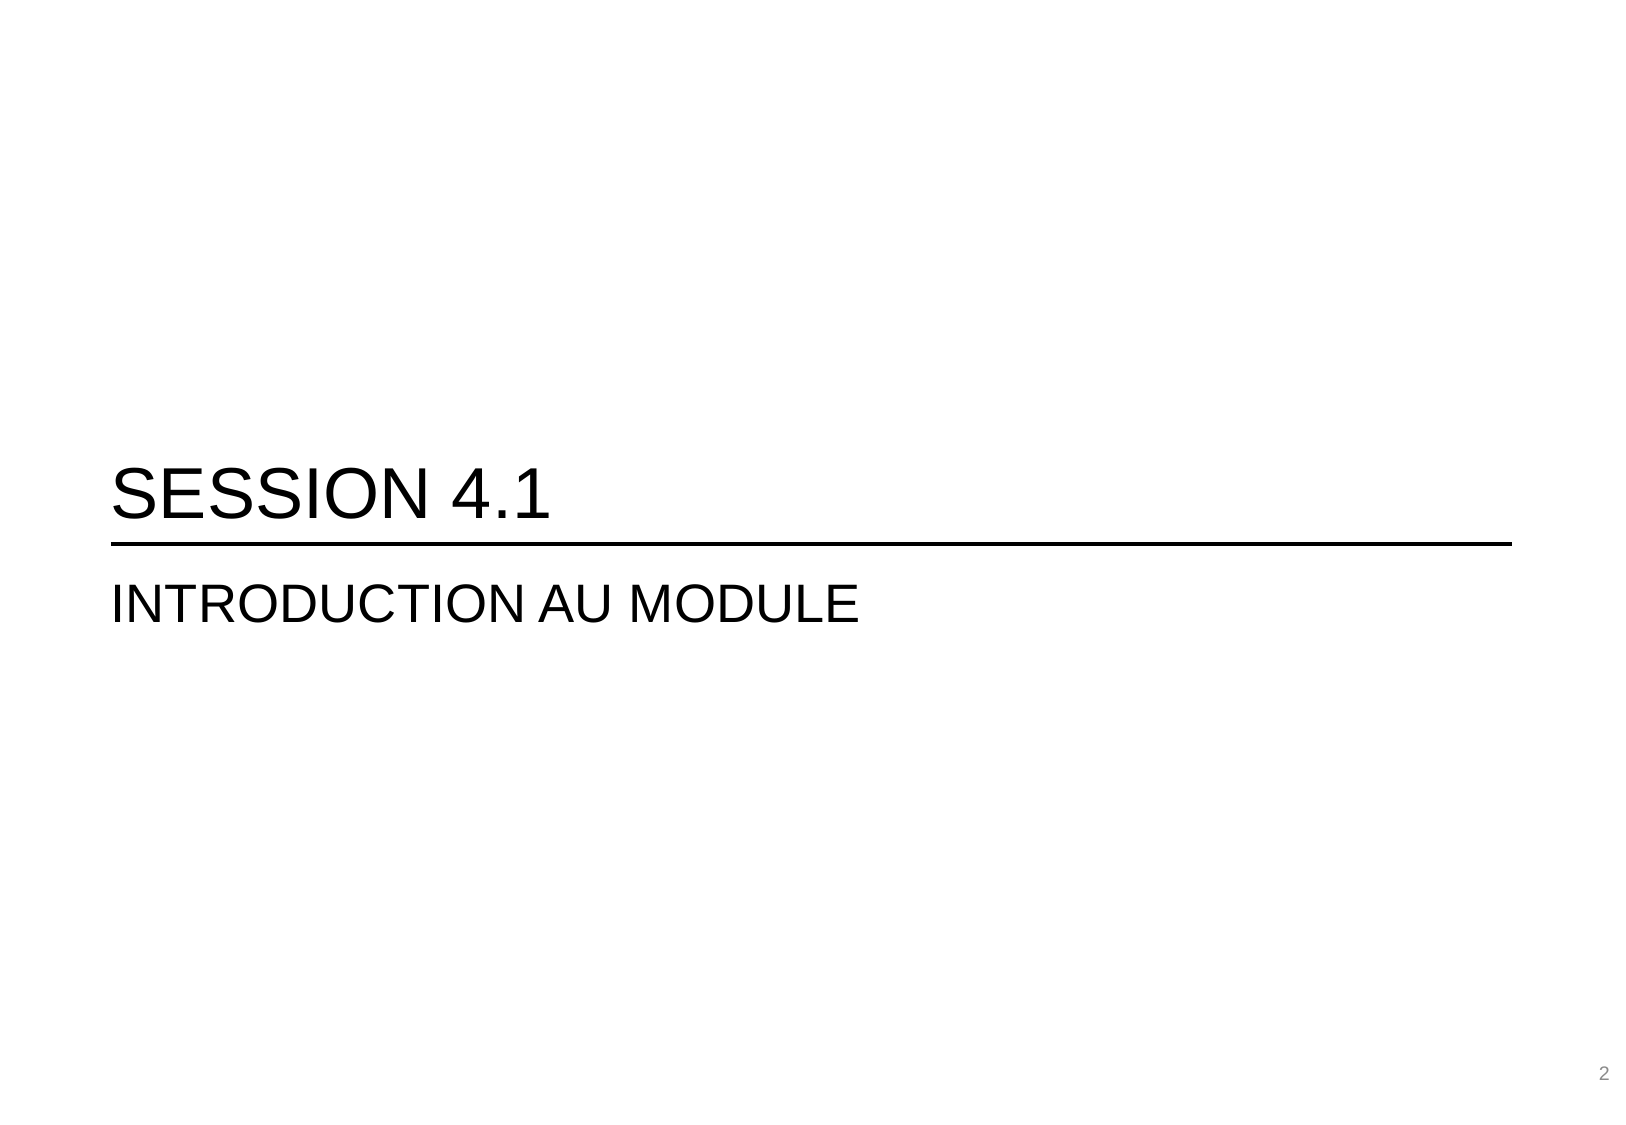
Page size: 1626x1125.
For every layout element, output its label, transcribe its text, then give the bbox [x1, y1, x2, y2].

list Introduction au module [110, 568, 1513, 713]
title Session 4.1 [110, 320, 1513, 542]
slide_number 2 [1297, 1042, 1625, 1103]
